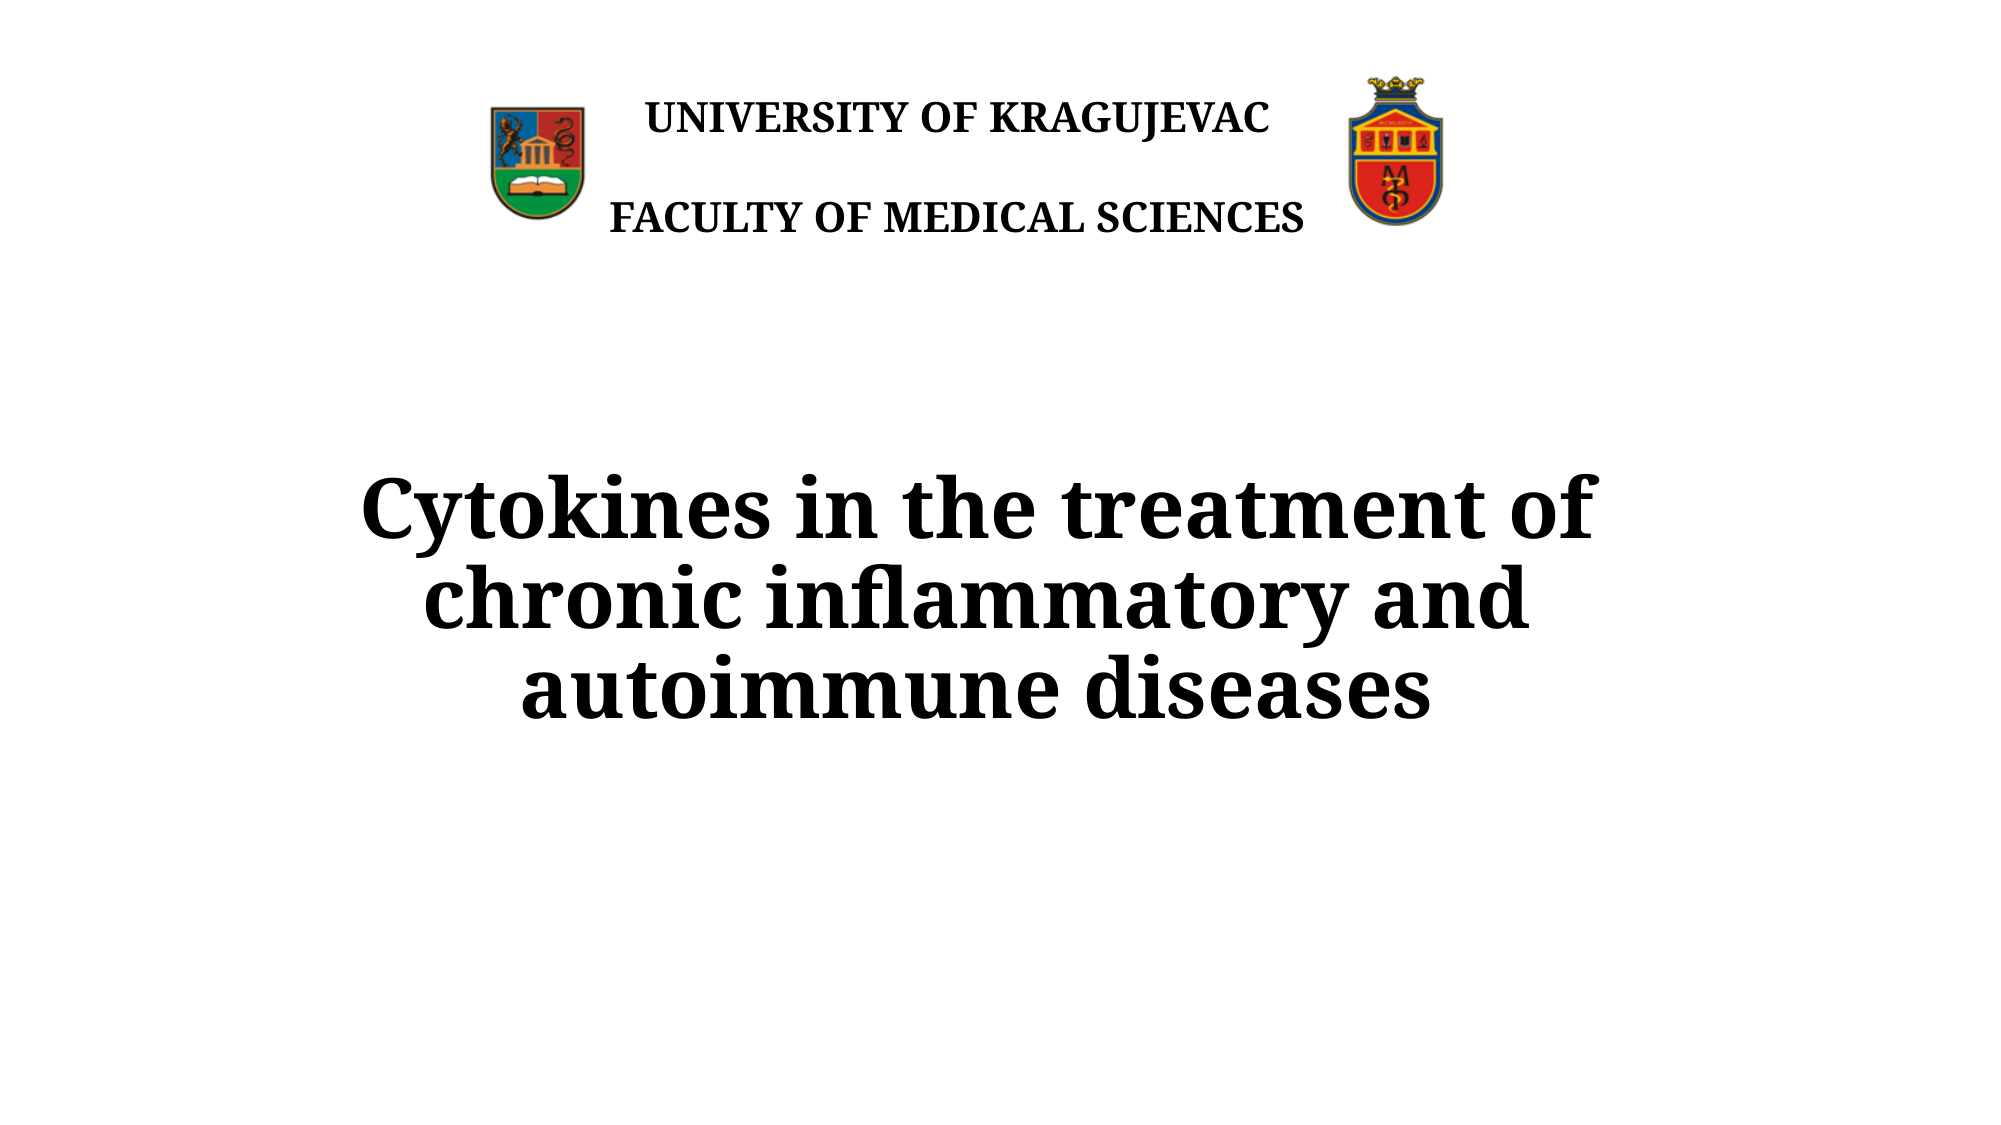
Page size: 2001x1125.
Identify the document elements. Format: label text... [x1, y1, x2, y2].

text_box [472, 65, 1453, 238]
title Cytokines in the treatment of chronic inflammatory and autoimmune diseases [226, 352, 1727, 745]
